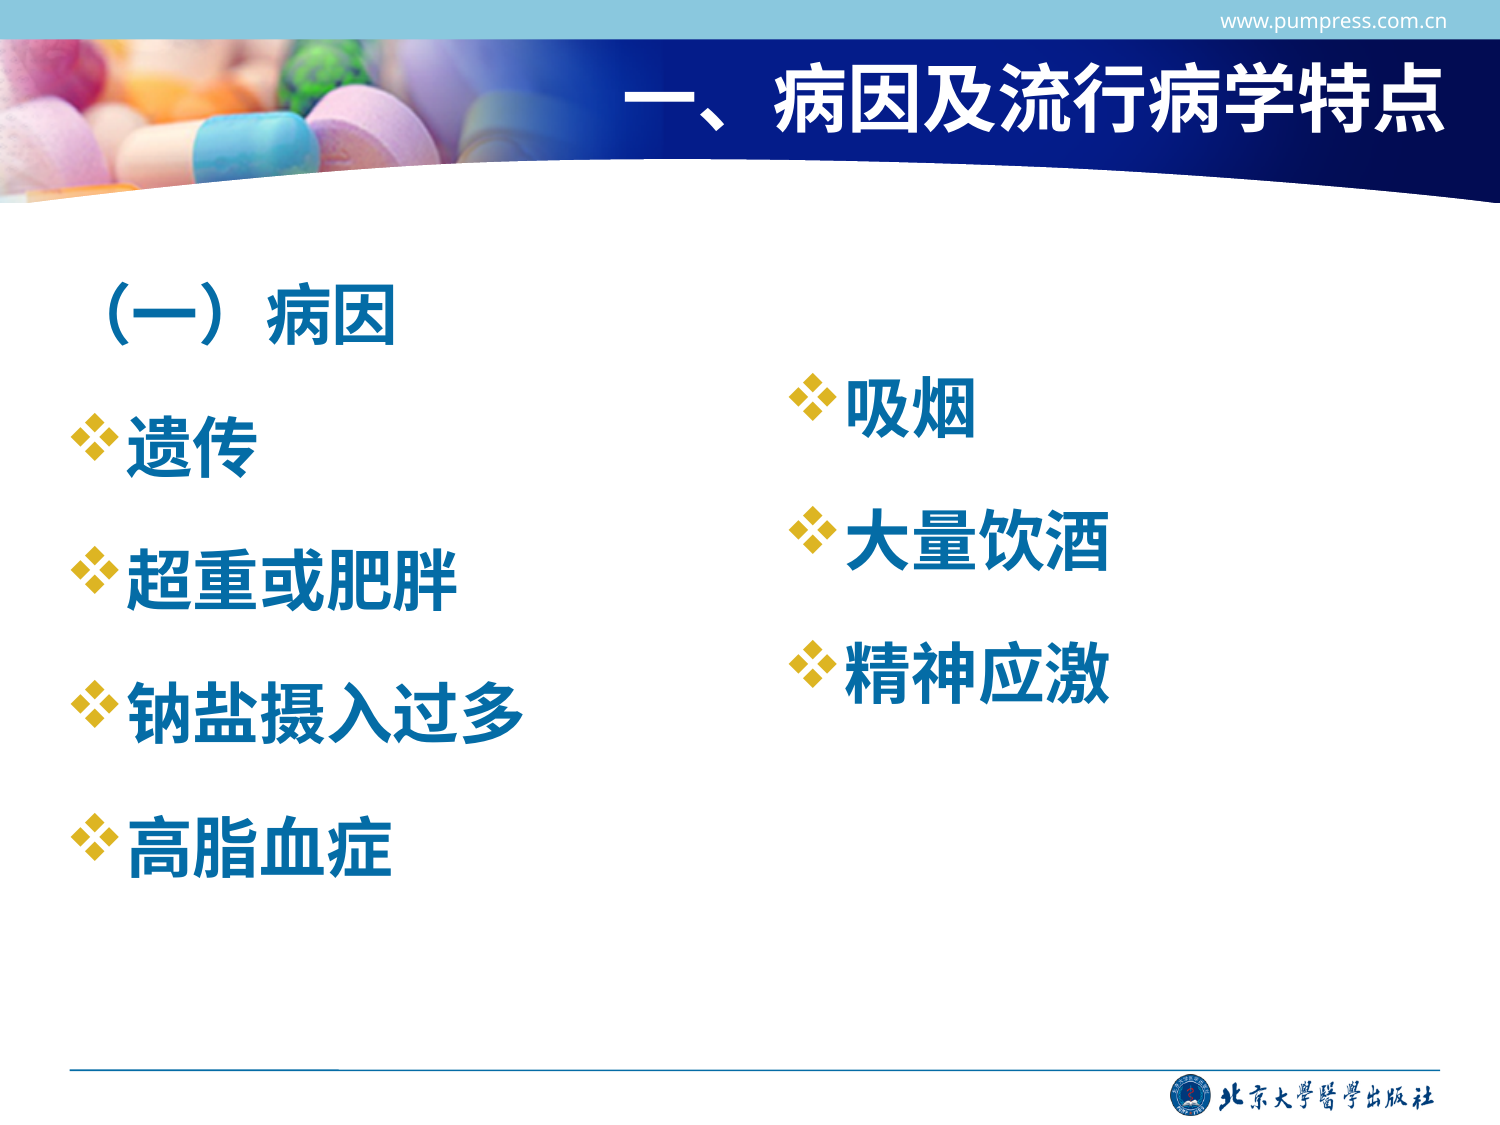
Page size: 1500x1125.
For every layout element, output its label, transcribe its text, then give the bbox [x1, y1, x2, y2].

picture [1170, 1074, 1436, 1118]
picture [0, 40, 1500, 203]
title 一、病因及流行病学特点 [137, 49, 1463, 143]
list 吸烟 大量饮酒 精神应激 [768, 224, 1463, 1026]
slide_number www.pumpress.com.cn [1024, 0, 1463, 38]
list （一）病因 遗传 超重或肥胖 钠盐摄入过多 高脂血症 [49, 224, 745, 1026]
